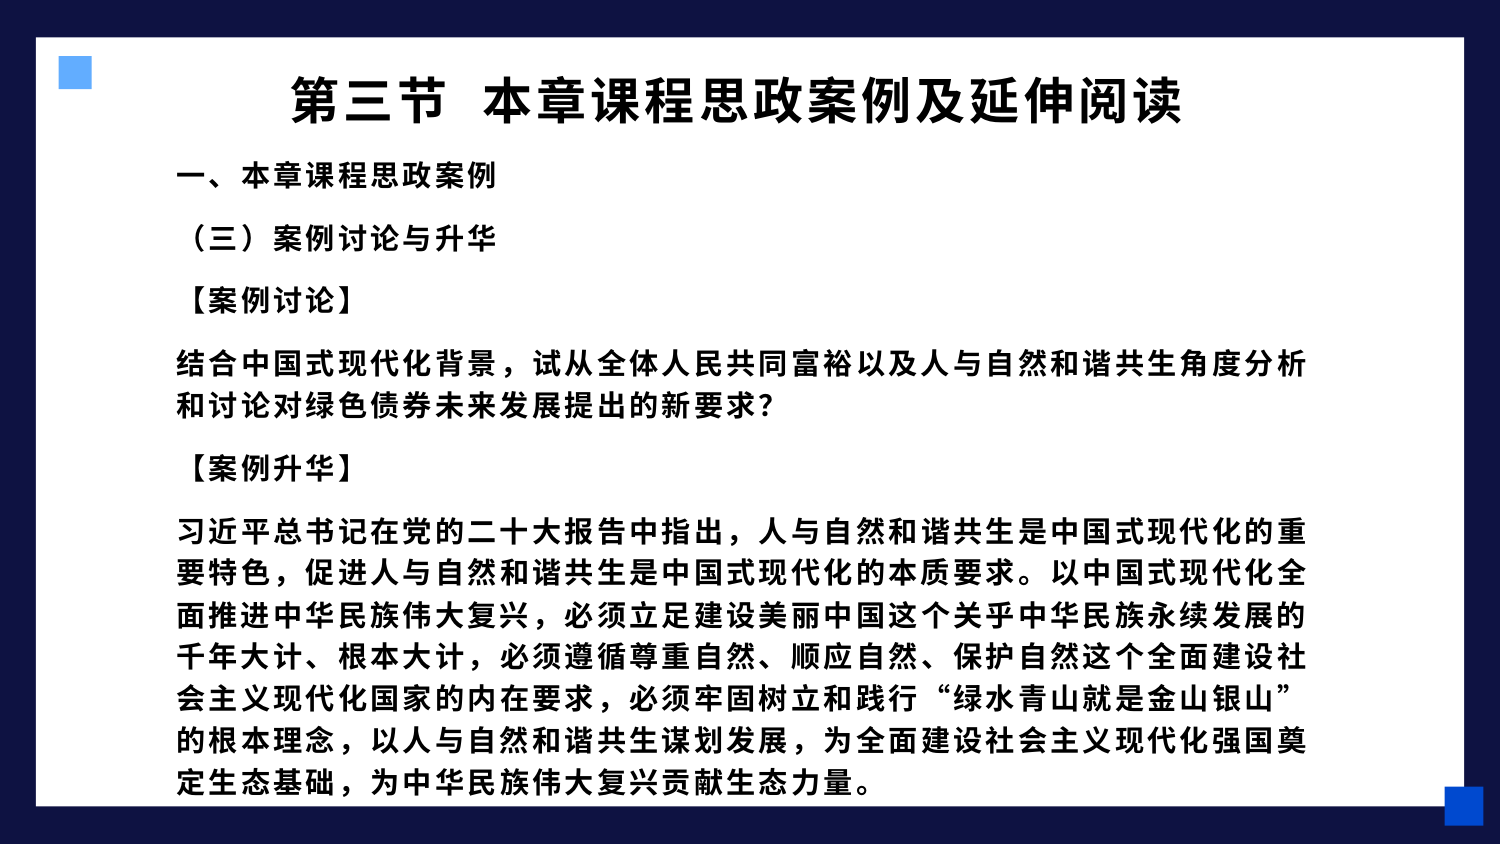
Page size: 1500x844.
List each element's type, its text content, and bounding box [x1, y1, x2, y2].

title 第三节 本章课程思政案例及延伸阅读 [141, 48, 1327, 138]
list 一、本章课程思政案例 （三）案例讨论与升华 【案例讨论】 结合中国式现代化背景，试从全体人民共同富裕以及人与自然和谐共生角度分析和讨论对绿色债券未来发展提出的新要求？ 【案例升华】 习近平总书记在党的二十大报告中指出，人与自然和谐共生是中国式现代化的重要特色，促进人与自然和谐共生是中国式现代化的本质要求。以中国式现代化全面推进中华民族伟大复兴，必须立足建设美丽中国这个关乎中华民族永续发展的千年大计、根本大计，必须遵循尊重自然、顺应自然、保护自然这个全面建设社会主义现代化国家的内在要求，必须牢固树立和践行“绿水青山就是金山银山”的根本理念，以人与自然和谐共生谋划发展，为全面建设社会主义现代化强国奠定生态基础，为中华民族伟大复兴贡献生态力量。 [159, 150, 1354, 575]
